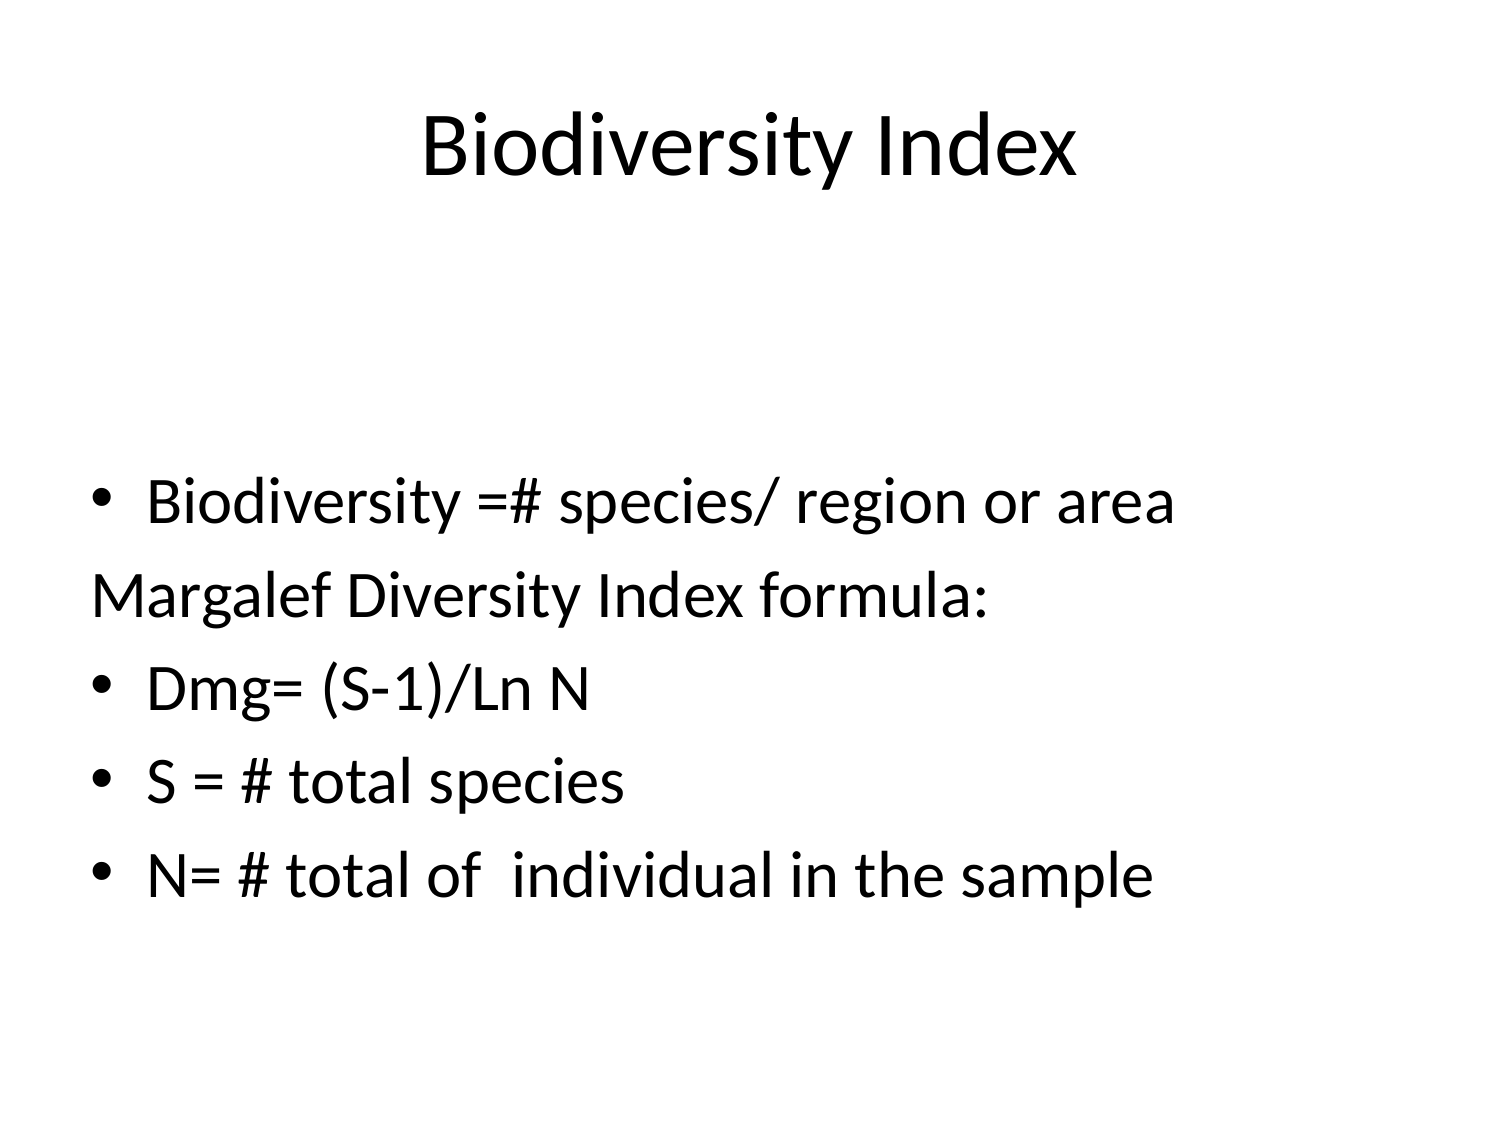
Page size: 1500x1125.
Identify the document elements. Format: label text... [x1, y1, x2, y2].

list Biodiversity =# species/ region or area Margalef Diversity Index formula: Dmg= (S-1)/Ln N S = # total species N= # total of individual in the sample [75, 262, 1425, 1005]
title Biodiversity Index [75, 45, 1425, 233]
